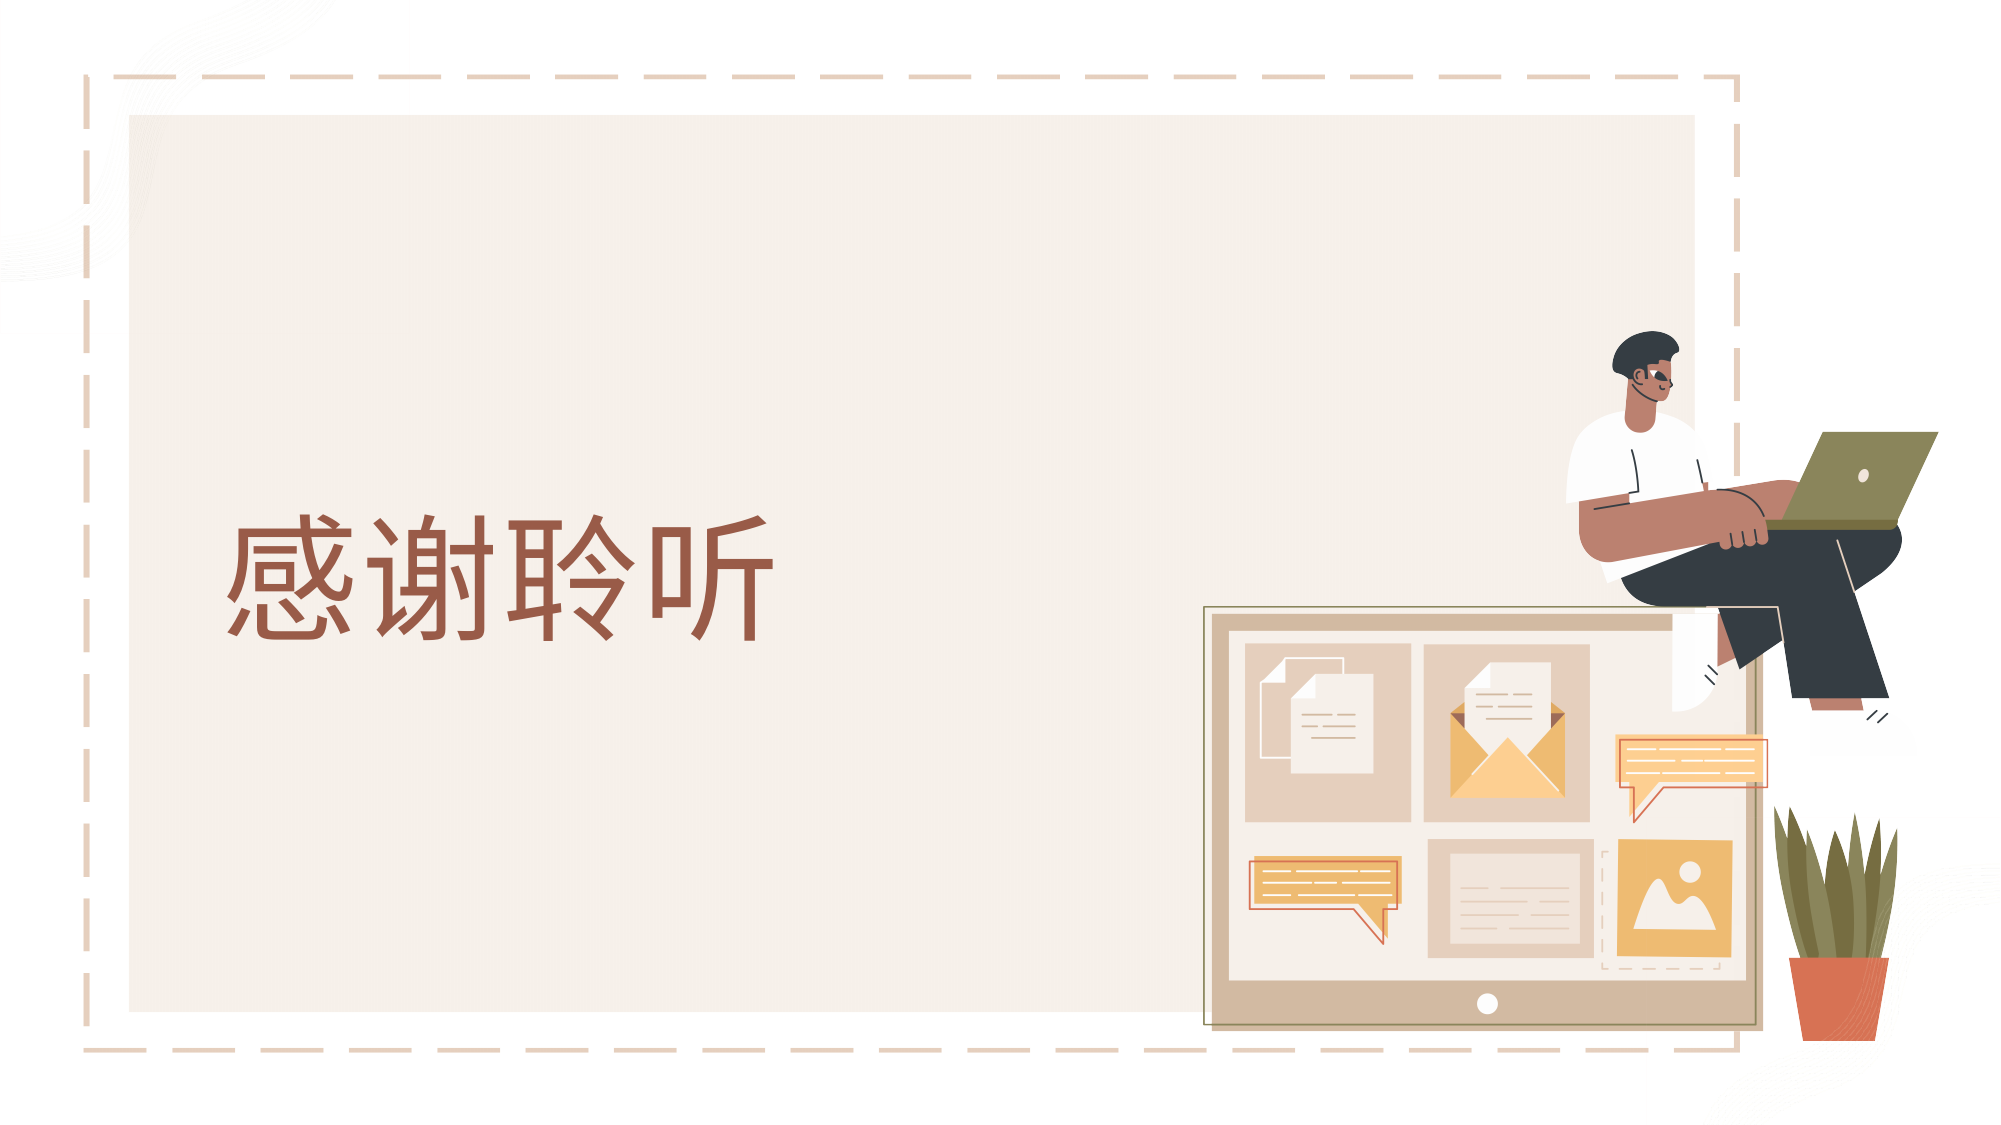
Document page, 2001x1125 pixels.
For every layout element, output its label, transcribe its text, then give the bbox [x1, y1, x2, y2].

picture [0, 0, 2000, 1125]
text_box 感谢聆听 [204, 394, 1000, 757]
